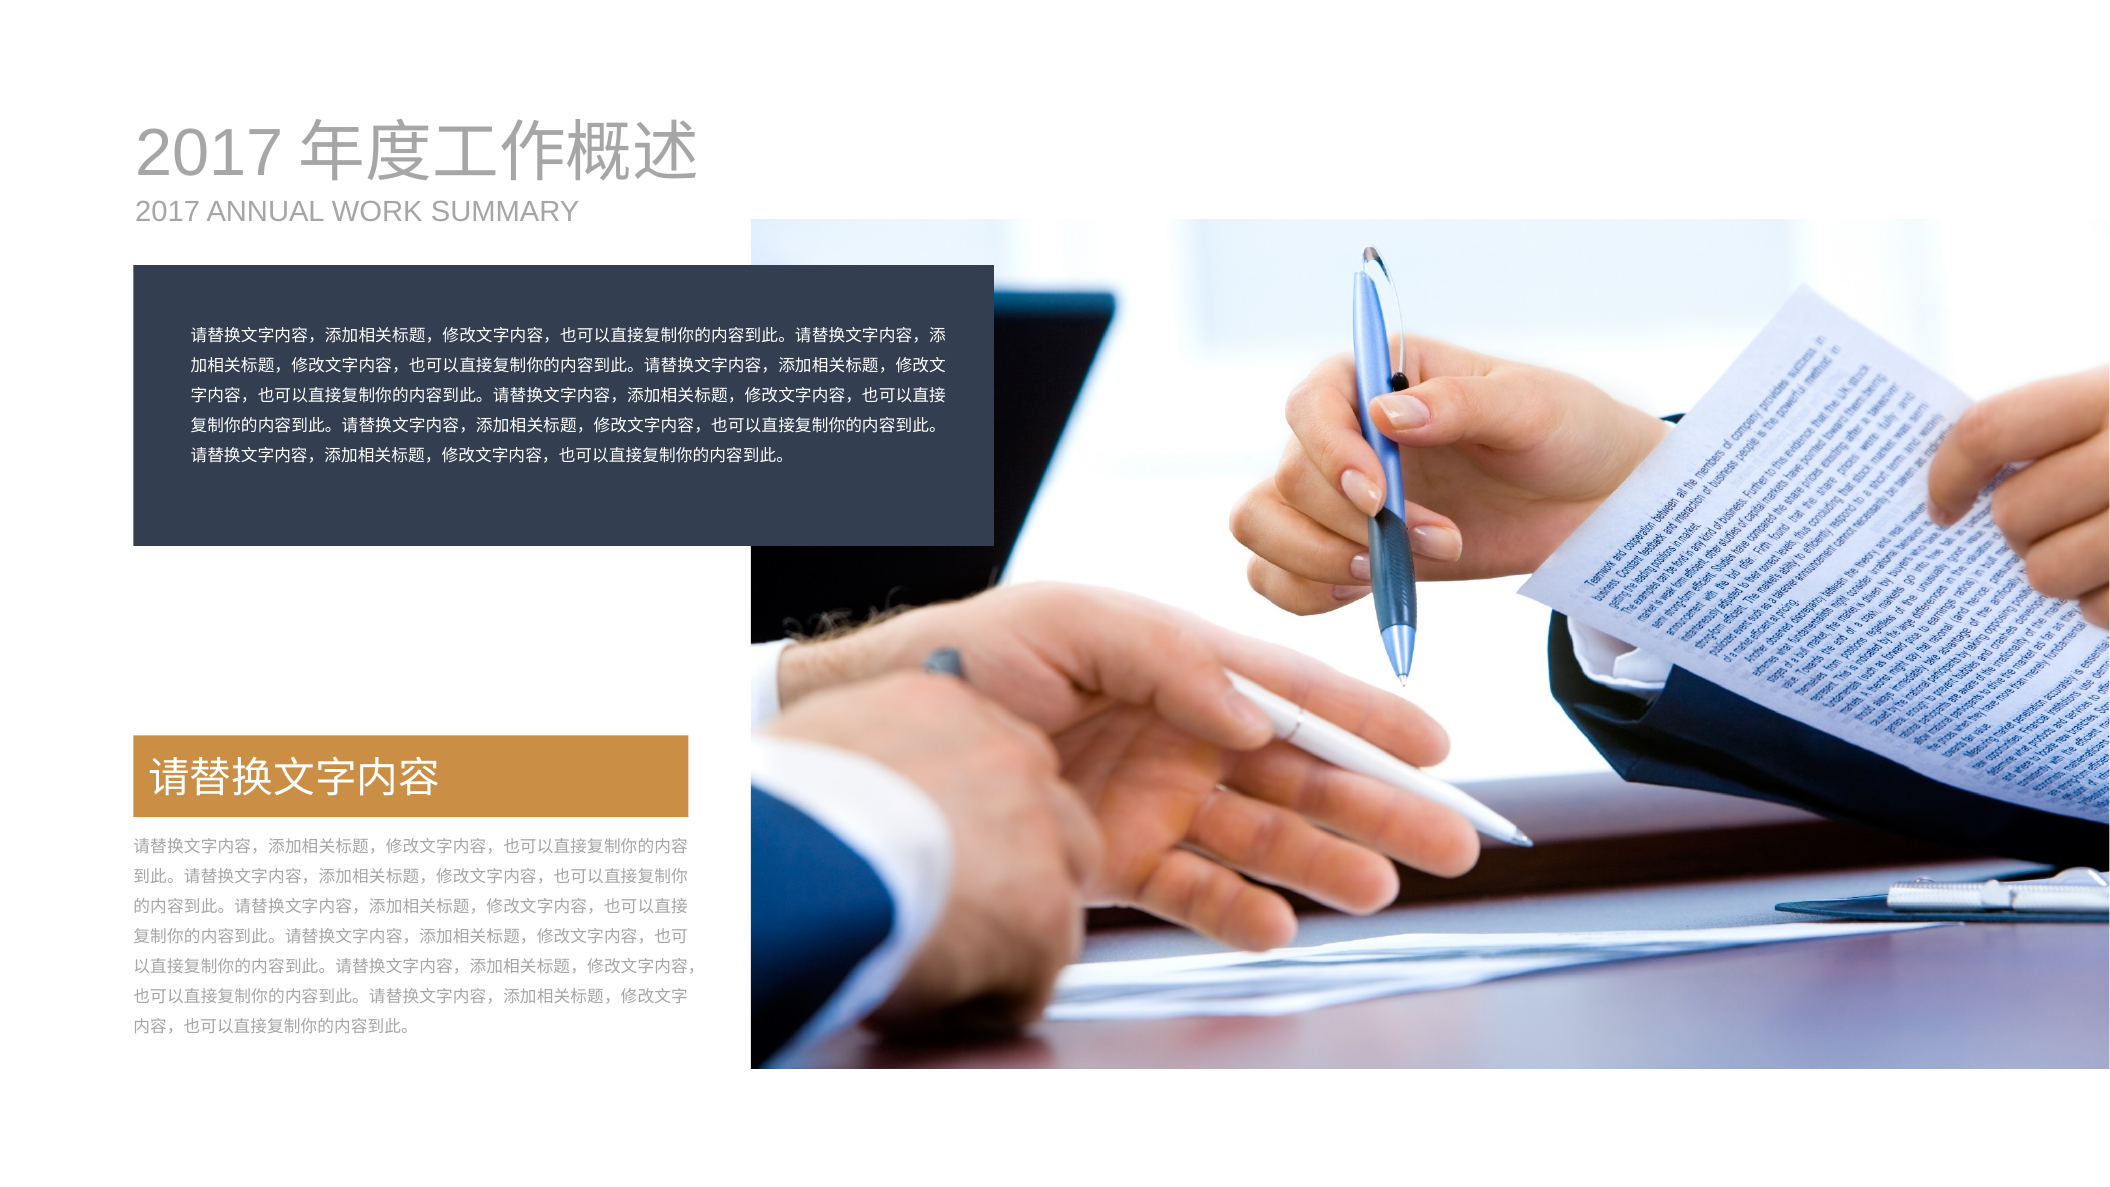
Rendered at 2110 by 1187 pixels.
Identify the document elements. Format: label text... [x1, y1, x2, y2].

text_box 请替换文字内容，添加相关标题，修改文字内容，也可以直接复制你的内容到此。请替换文字内容，添加相关标题，修改文字内容，也可以直接复制你的内容到此。请替换文字内容，添加相关标题，修改文字内容，也可以直接复制你的内容到此。请替换文字内容，添加相关标题，修改文字内容，也可以直接复制你的内容到此。请替换文字内容，添加相关标题，修改文字内容，也可以直接复制你的内容到此。请替换文字内容，添加相关标题，修改文字内容，也可以直接复制你的内容到此。 [133, 825, 689, 1036]
text_box 请替换文字内容 [132, 734, 689, 818]
text_box 请替换文字内容，添加相关标题，修改文字内容，也可以直接复制你的内容到此。请替换文字内容，添加相关标题，修改文字内容，也可以直接复制你的内容到此。请替换文字内容，添加相关标题，修改文字内容，也可以直接复制你的内容到此。请替换文字内容，添加相关标题，修改文字内容，也可以直接复制你的内容到此。请替换文字内容，添加相关标题，修改文字内容，也可以直接复制你的内容到此。请替换文字内容，添加相关标题，修改文字内容，也可以直接复制你的内容到此。 [190, 314, 947, 465]
text_box [750, 218, 2110, 1069]
text_box 2017 ANNUAL WORK SUMMARY [135, 191, 596, 227]
text_box [132, 264, 995, 547]
text_box 2017年度工作概述 [135, 108, 783, 189]
